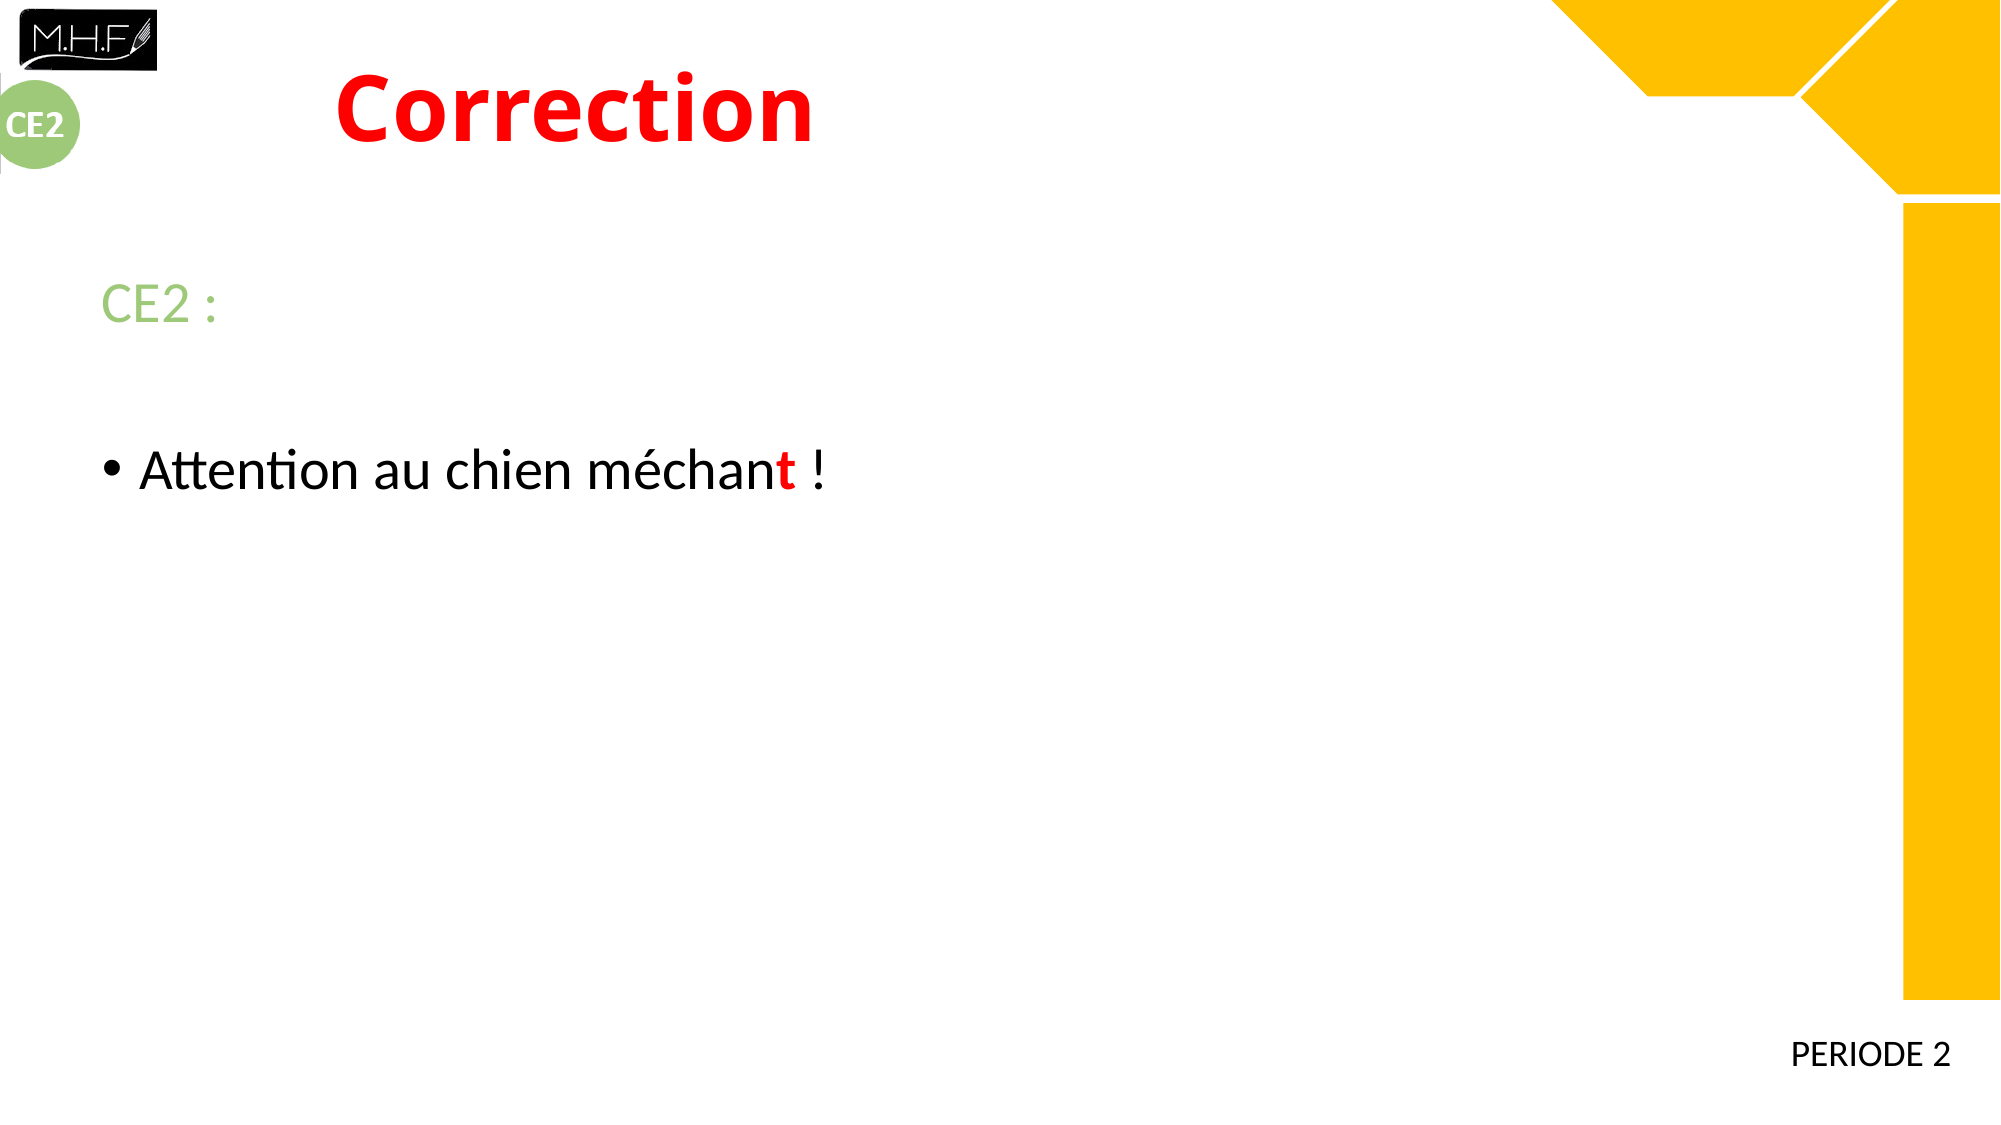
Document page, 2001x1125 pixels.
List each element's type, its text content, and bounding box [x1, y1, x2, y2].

text_box [1799, 0, 2000, 196]
title Correction [318, 3, 1865, 221]
text_box PERIODE 2 [1362, 1021, 1967, 1125]
text_box [1549, 0, 1892, 98]
picture [0, 7, 157, 174]
text_box CE2 : Attention au chien méchant ! [86, 264, 909, 979]
text_box [1902, 202, 2000, 1001]
